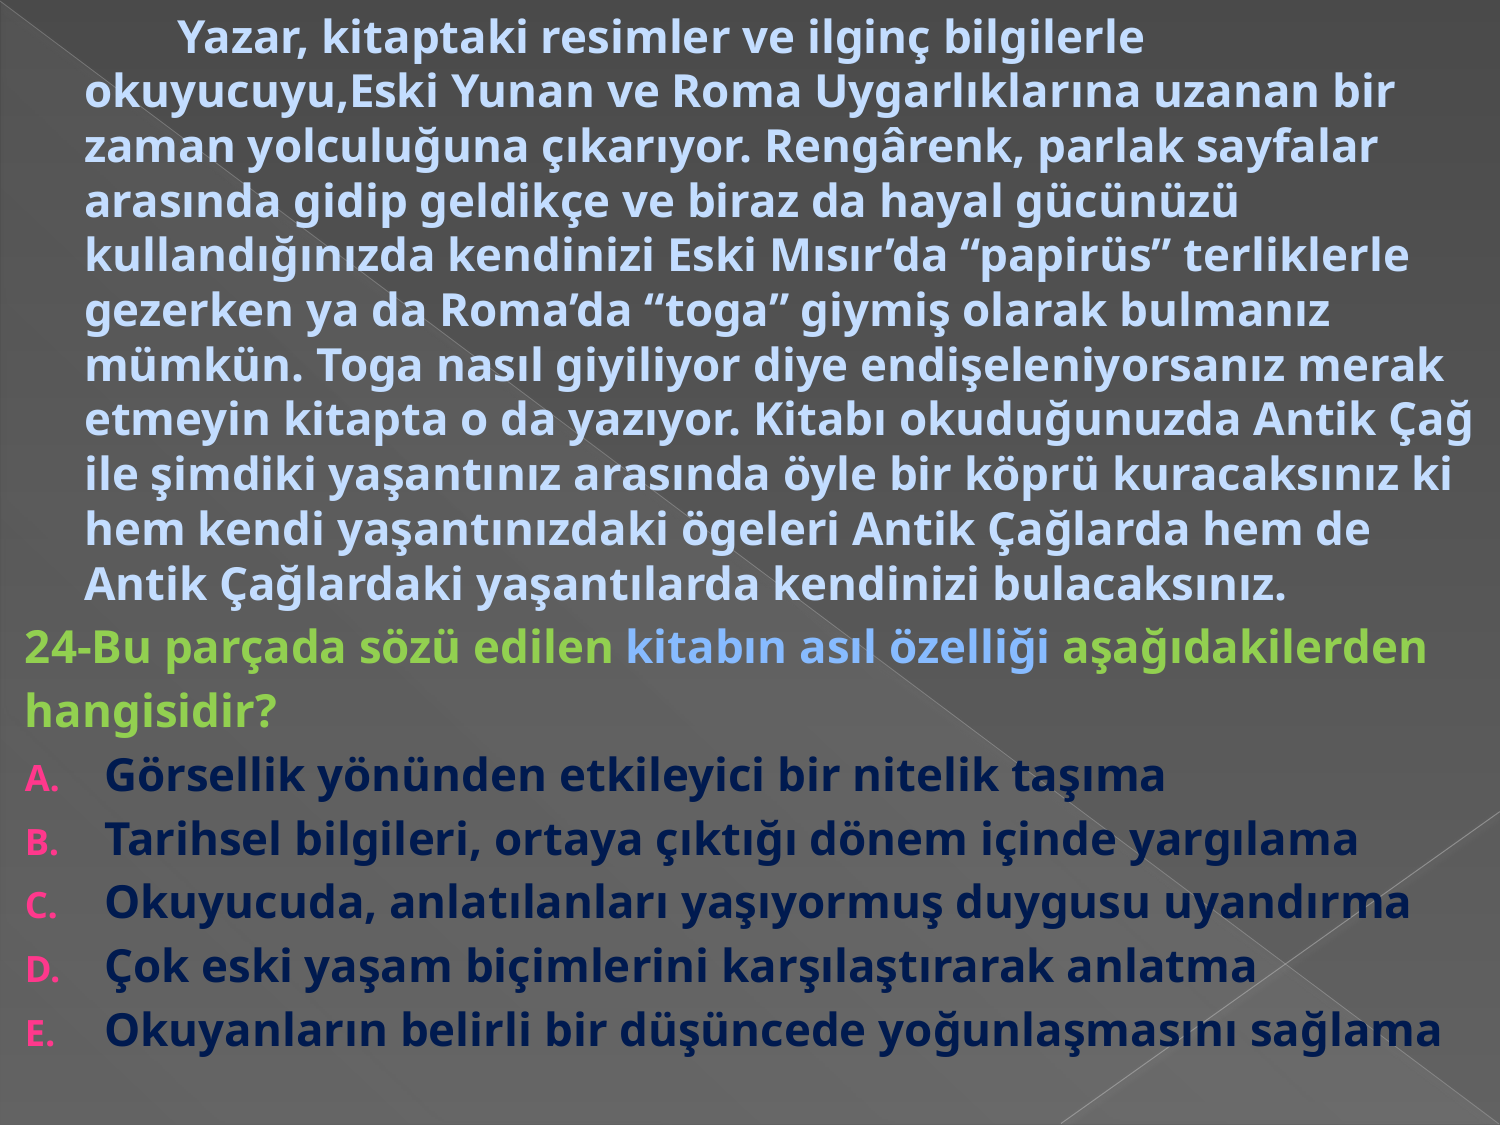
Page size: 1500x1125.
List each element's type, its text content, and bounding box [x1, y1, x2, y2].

list Yazar, kitaptaki resimler ve ilginç bilgilerle okuyucuyu,Eski Yunan ve Roma Uygarlıklarına uzanan bir zaman yolculuğuna çıkarıyor. Rengârenk, parlak sayfalar arasında gidip geldikçe ve biraz da hayal gücünüzü kullandığınızda kendinizi Eski Mısır’da “papirüs” terliklerle gezerken ya da Roma’da “toga” giymiş olarak bulmanız mümkün. Toga nasıl giyiliyor diye endişeleniyorsanız merak etmeyin kitapta o da yazıyor. Kitabı okuduğunuzda Antik Çağ ile şimdiki yaşantınız arasında öyle bir köprü kuracaksınız ki hem kendi yaşantınızdaki ögeleri Antik Çağlarda hem de Antik Çağlardaki yaşantılarda kendinizi bulacaksınız. 24-Bu parçada sözü edilen kitabın asıl özelliği aşağıdakilerden hangisidir? Görsellik yönünden etkileyici bir nitelik taşıma Tarihsel bilgileri, ortaya çıktığı dönem içinde yargılama Okuyucuda, anlatılanları yaşıyormuş duygusu uyandırma Çok eski yaşam biçimlerini karşılaştırarak anlatma Okuyanların belirli bir düşüncede yoğunlaşmasını sağlama [0, 0, 1500, 1125]
